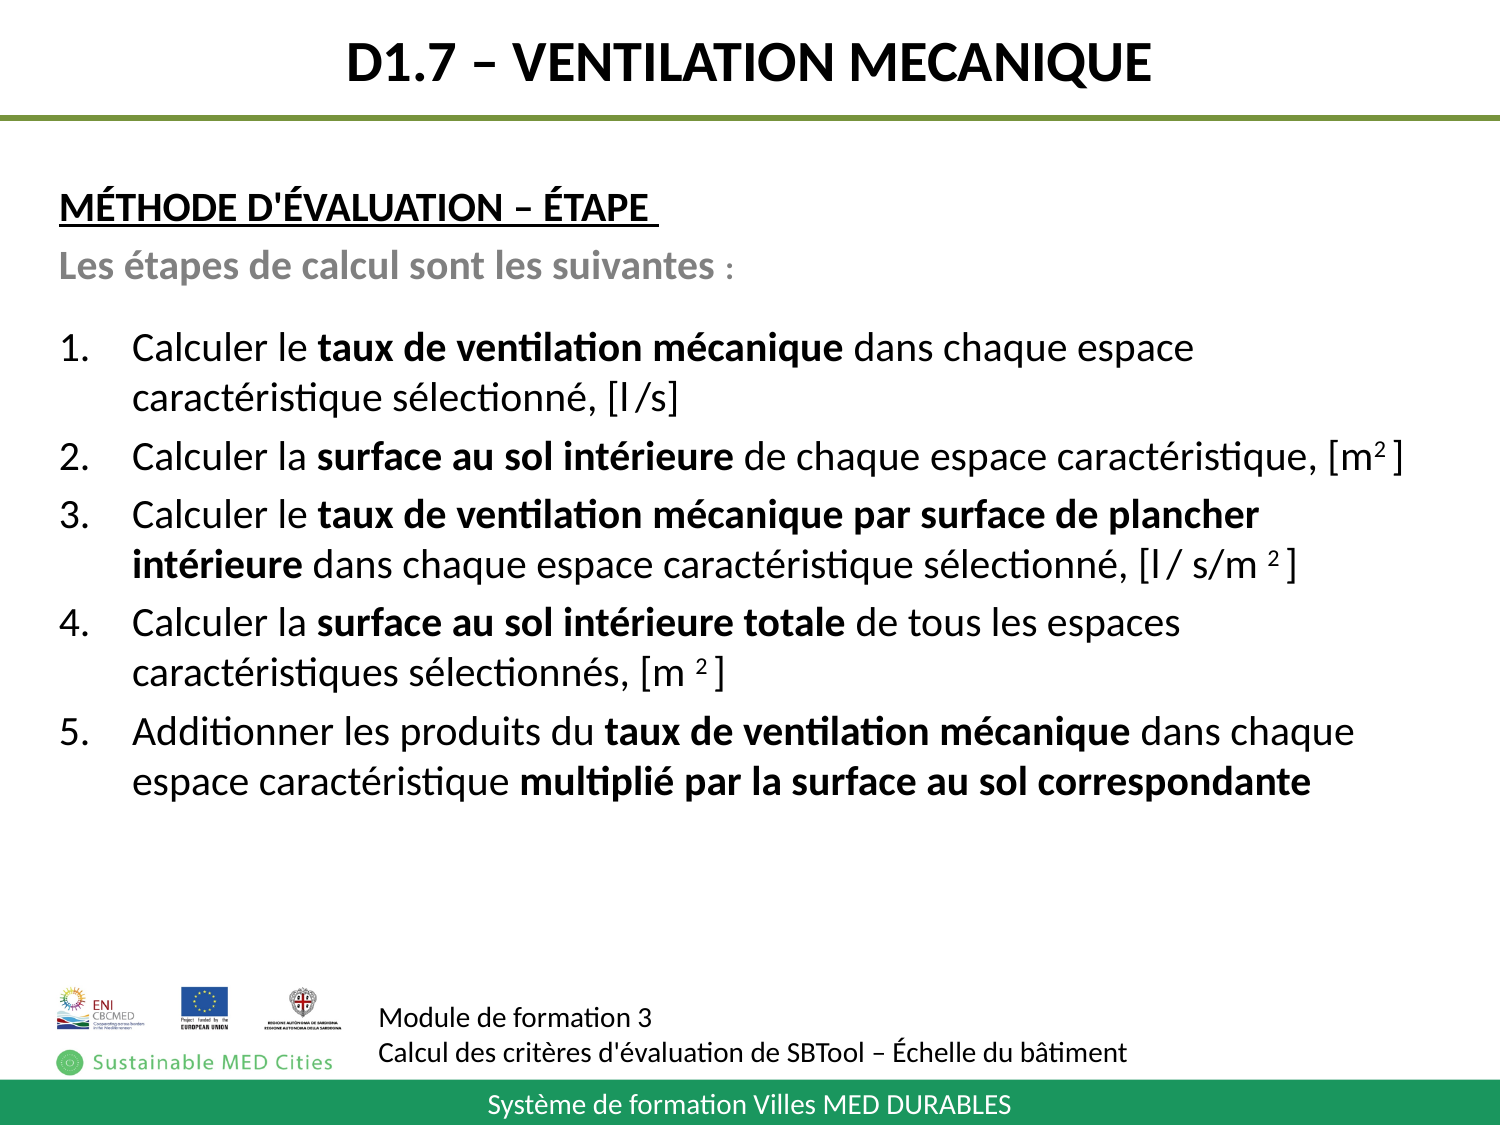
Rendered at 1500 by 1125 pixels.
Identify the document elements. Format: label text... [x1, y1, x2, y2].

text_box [0, 972, 1500, 1125]
text_box D1.7 – VENTILATION MECANIQUE [0, 0, 1500, 117]
list MÉTHODE D'ÉVALUATION – ÉTAPE Les étapes de calcul sont les suivantes : Calculer le taux de ventilation mécanique dans chaque espace caractéristique sélectionné, [l /s] Calculer la surface au sol intérieure de chaque espace caractéristique, [m2 ] Calculer le taux de ventilation mécanique par surface de plancher intérieure dans chaque espace caractéristique sélectionné, [l / s/m 2 ] Calculer la surface au sol intérieure totale de tous les espaces caractéristiques sélectionnés, [m 2 ] Additionner les produits du taux de ventilation mécanique dans chaque espace caractéristique multiplié par la surface au sol correspondante [43, 172, 1425, 970]
